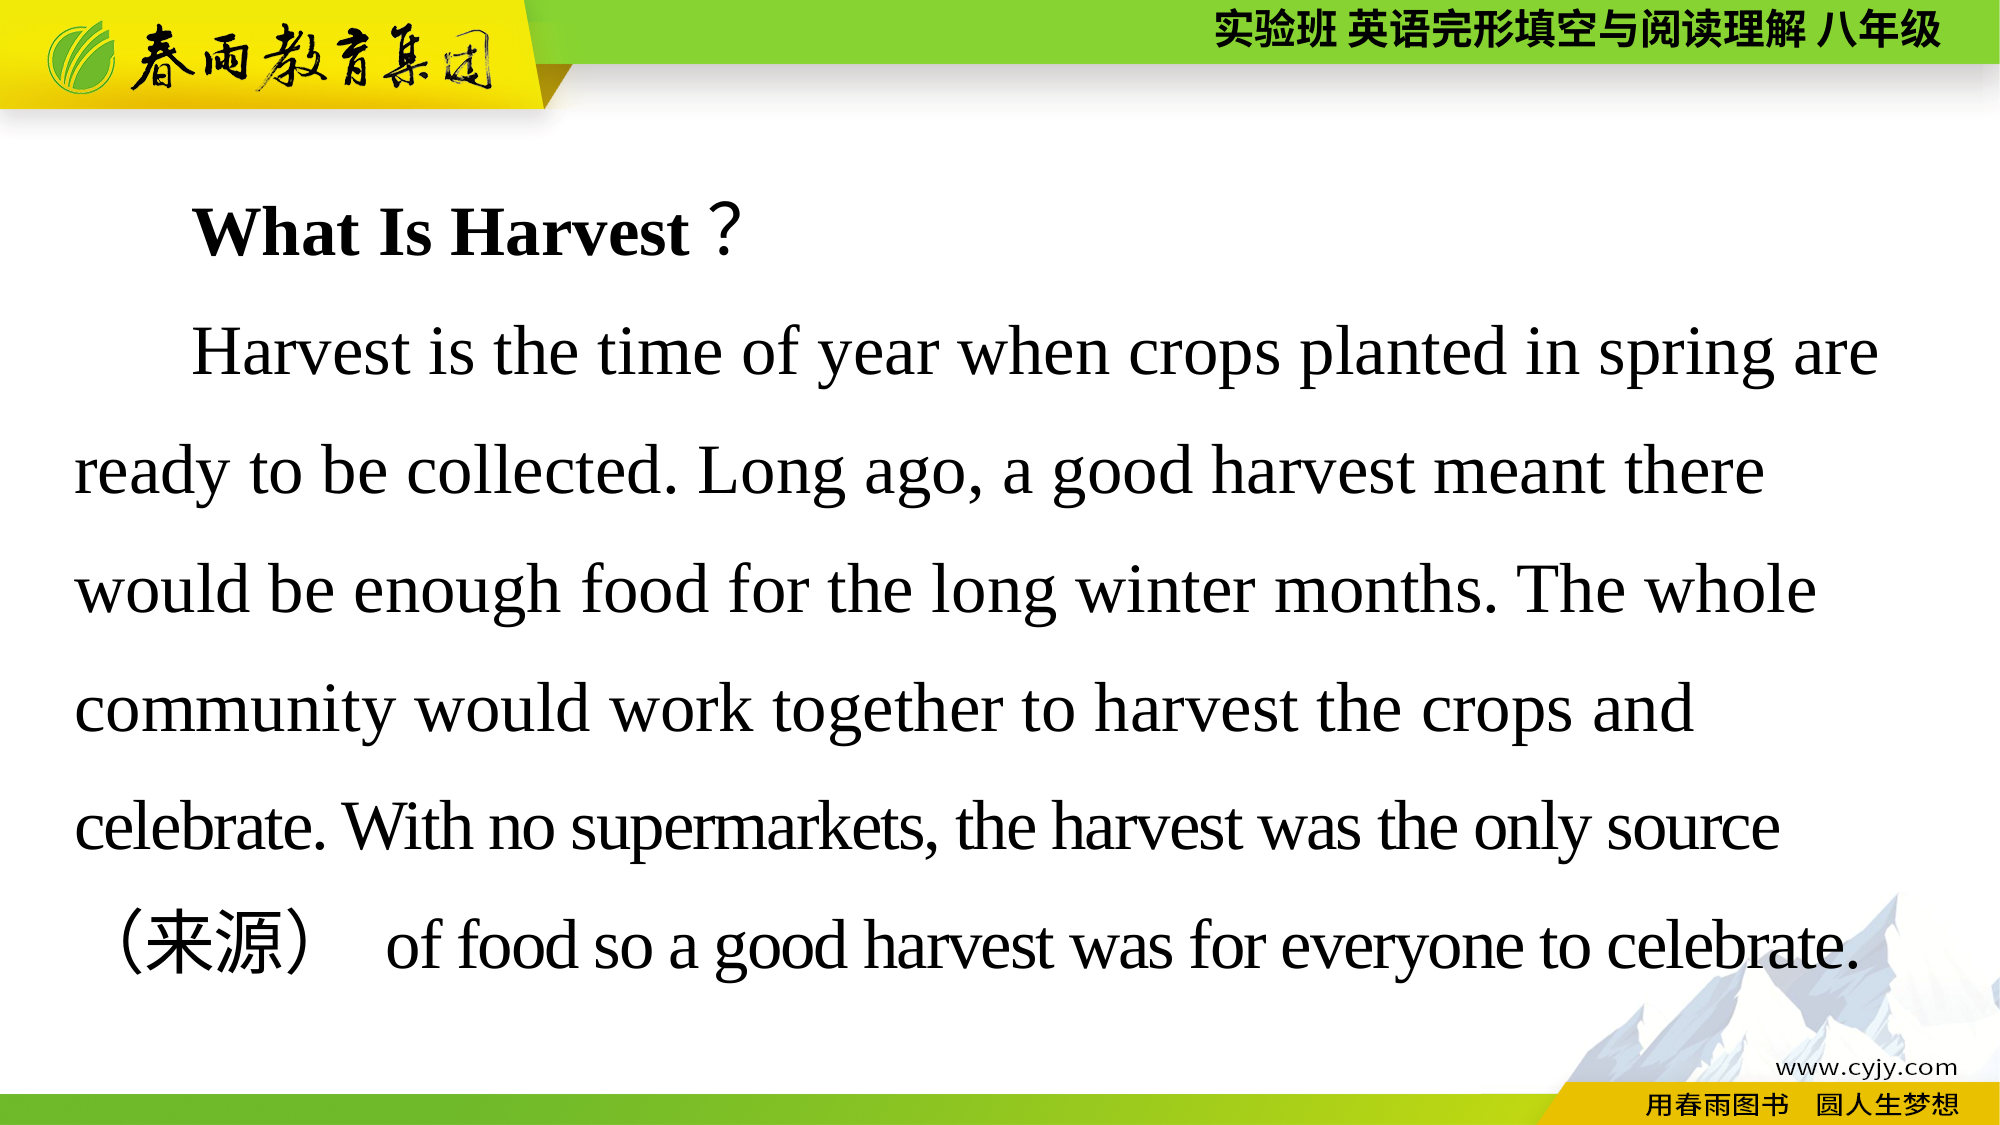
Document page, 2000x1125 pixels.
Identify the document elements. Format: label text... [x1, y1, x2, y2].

picture [0, 0, 2000, 1125]
list What Is Harvest？ Harvest is the time of year when crops planted in spring are ready to be collected. Long ago, a good harvest meant there would be enough food for the long winter months. The whole community would work together to harvest the crops and celebrate. With no supermarkets, the harvest was the only source （来源） of food so a good harvest was for everyone to celebrate. [59, 143, 1944, 1000]
